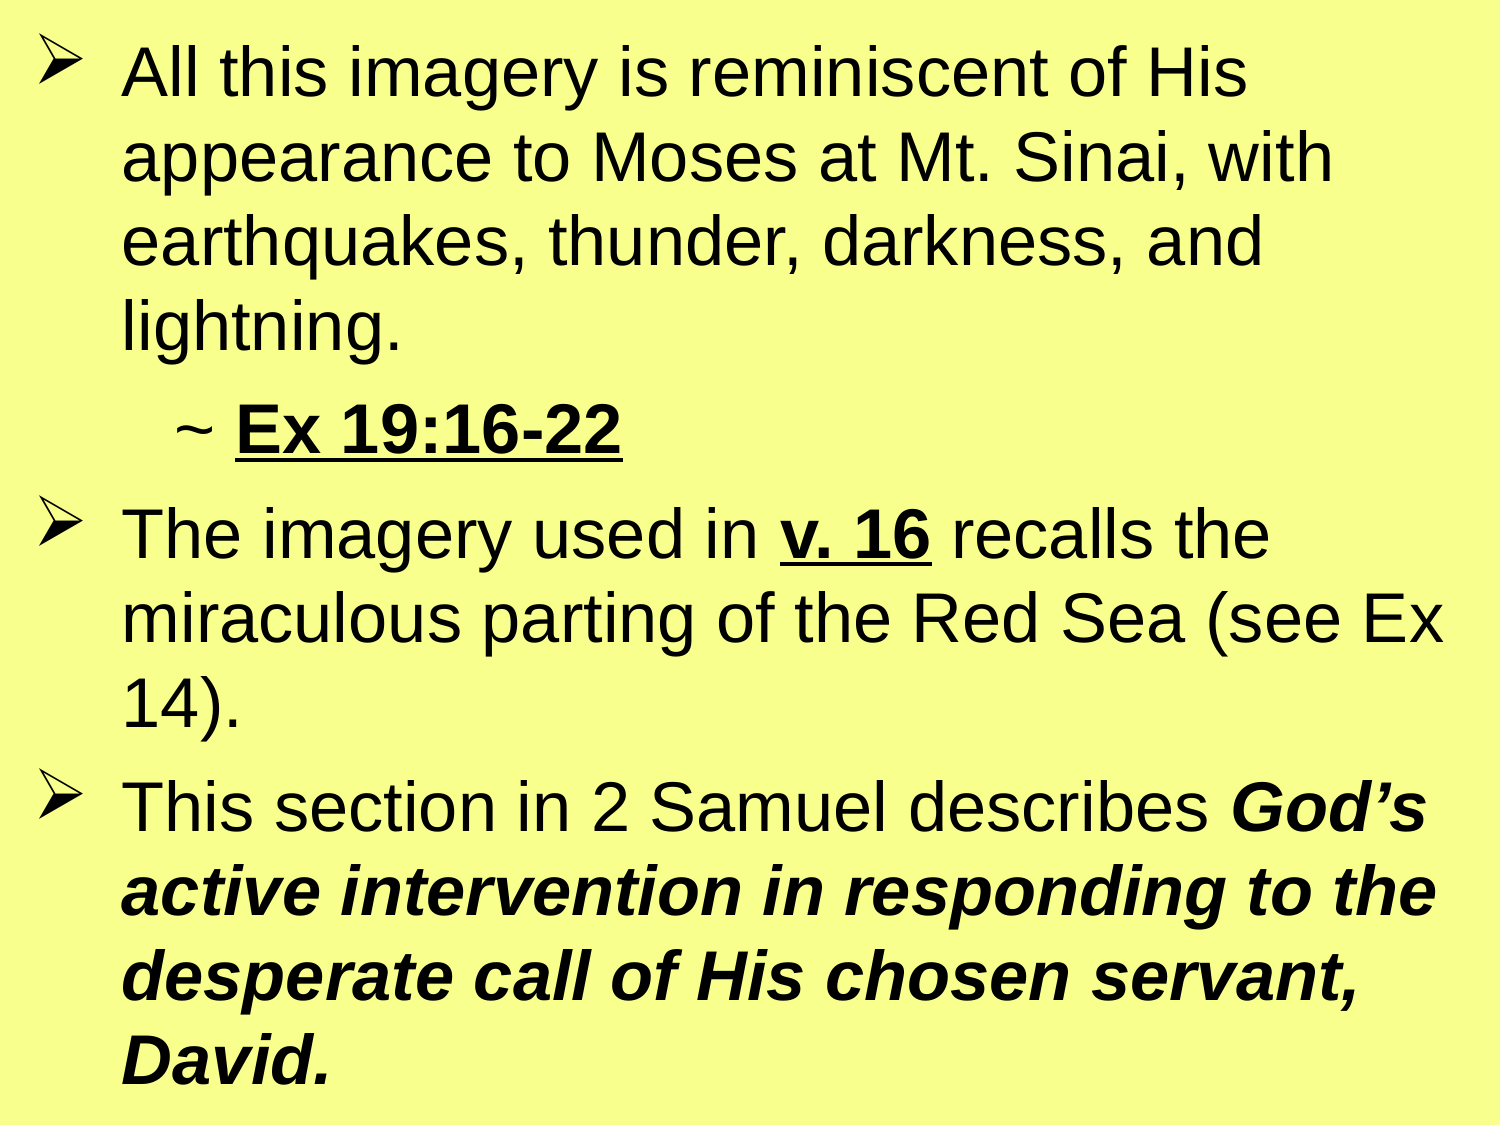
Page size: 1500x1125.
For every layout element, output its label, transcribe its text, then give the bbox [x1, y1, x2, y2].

subtitle All this imagery is reminiscent of His appearance to Moses at Mt. Sinai, with earthquakes, thunder, darkness, and lightning. ~ Ex 19:16-22 The imagery used in v. 16 recalls the miraculous parting of the Red Sea (see Ex 14). This section in 2 Samuel describes God’s active intervention in responding to the desperate call of His chosen servant, David. [18, 18, 1482, 1108]
